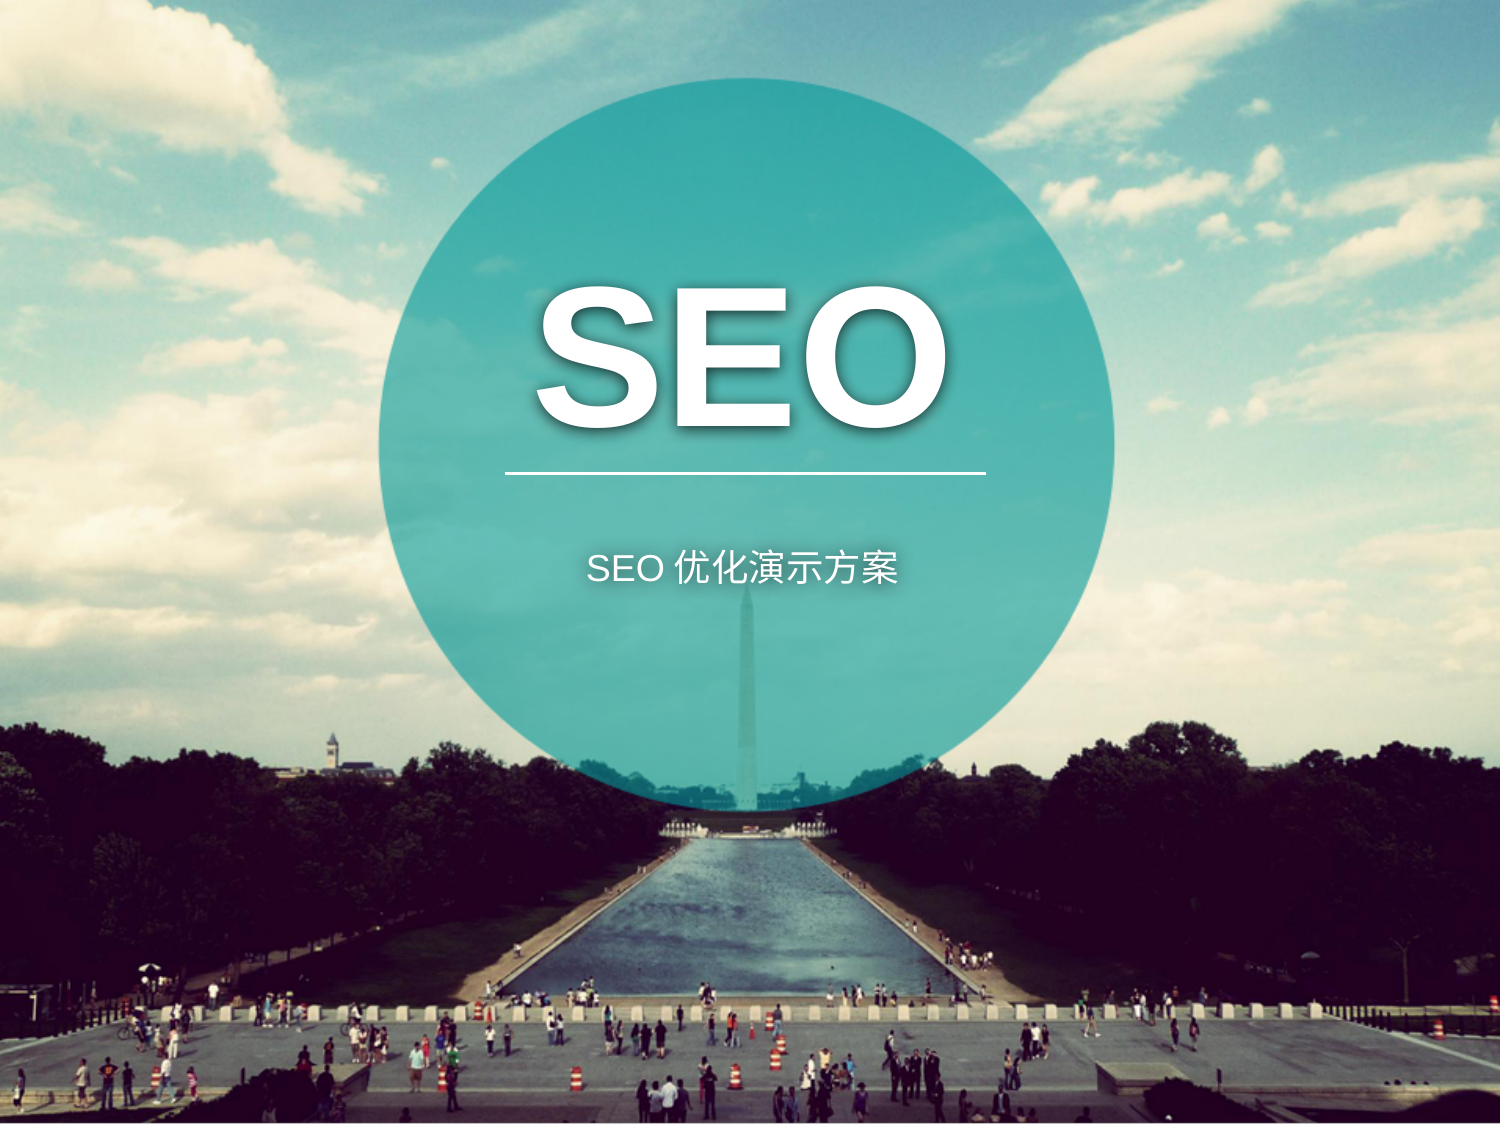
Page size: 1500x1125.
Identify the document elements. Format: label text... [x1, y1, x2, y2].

subtitle SEO优化演示方案 [398, 535, 1086, 693]
picture [0, 0, 1500, 1125]
title SEO [399, 185, 1087, 475]
